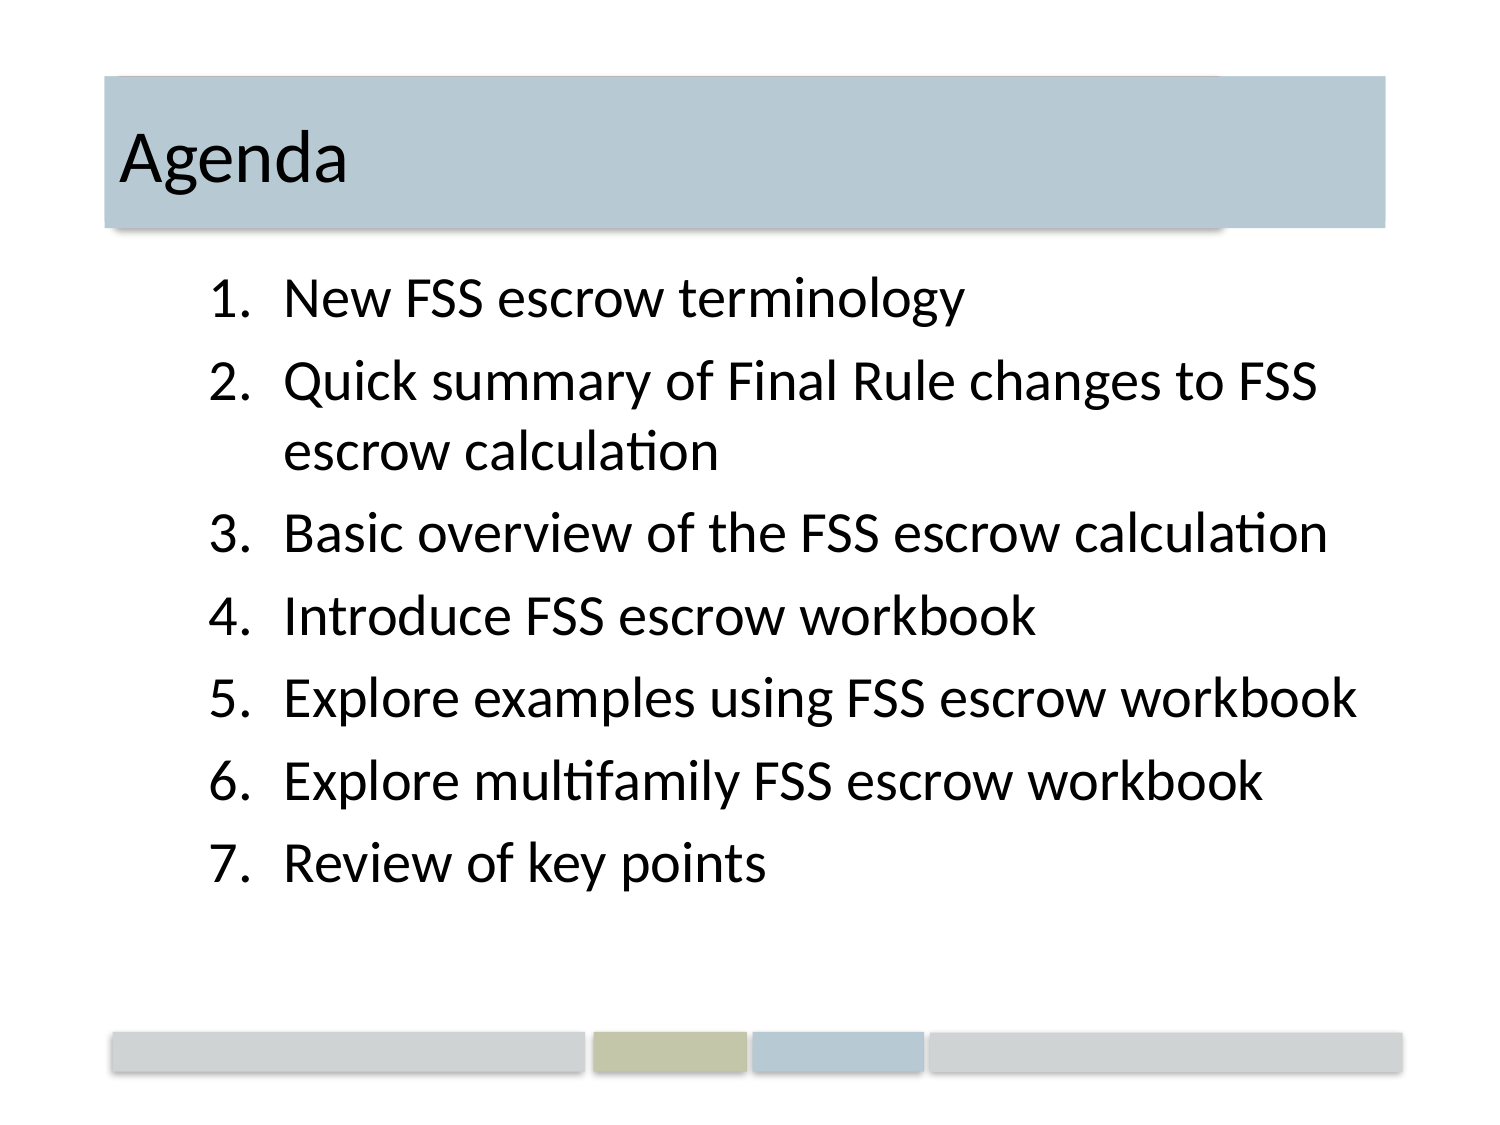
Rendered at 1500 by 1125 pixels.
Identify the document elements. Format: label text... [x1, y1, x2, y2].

list New FSS escrow terminology Quick summary of Final Rule changes to FSS escrow calculation Basic overview of the FSS escrow calculation Introduce FSS escrow workbook Explore examples using FSS escrow workbook Explore multifamily FSS escrow workbook Review of key points [118, 252, 1386, 1007]
text_box Agenda [104, 76, 1386, 229]
